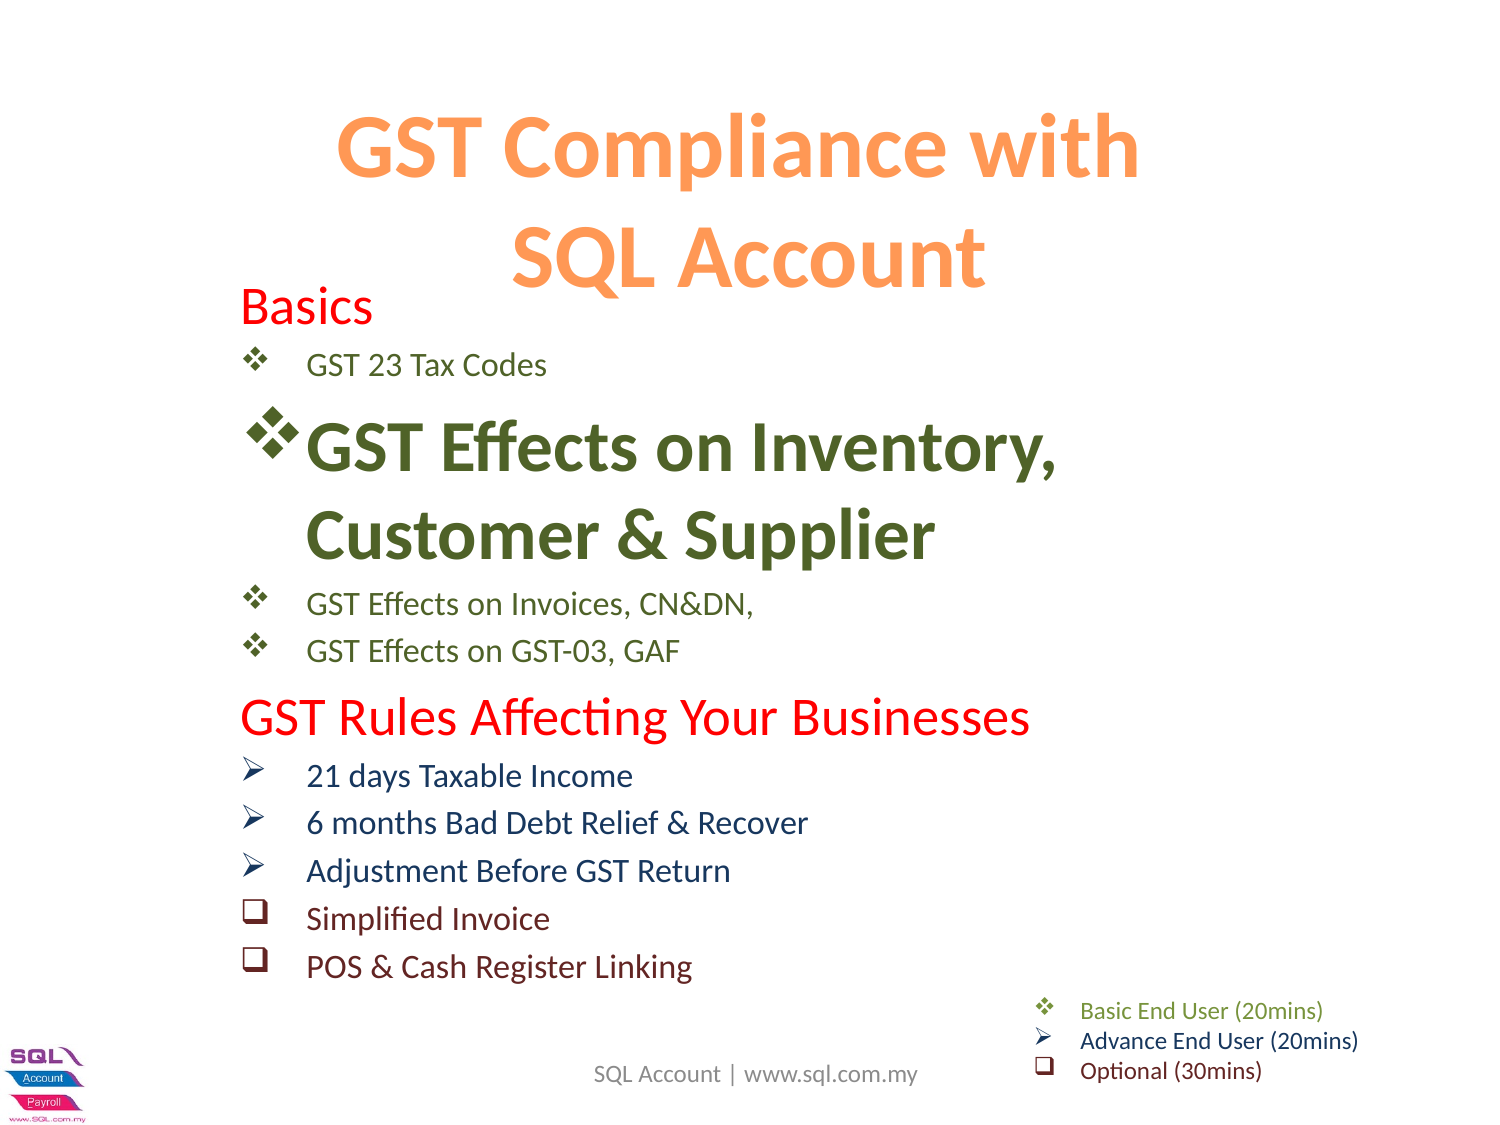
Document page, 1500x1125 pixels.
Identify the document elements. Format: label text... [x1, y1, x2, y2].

subtitle Basics) GST 23 Tax Codes GST Effects on Inventory, Customer & Supplier GST Effects on Invoices, CN&DN, GST Effects on GST-03, GAF GST Rules Affecting Your Businesses 21 days Taxable Income 6 months Bad Debt Relief & Recover Adjustment Before GST Return Simplified Invoice POS & Cash Register Linking [225, 262, 1275, 1000]
footer SQL Account | www.sql.com.my [462, 1042, 1050, 1103]
text_box Basic End User (20mins) Advance End User (20mins) Optional (30mins) [1018, 987, 1469, 1093]
picture [0, 1044, 91, 1125]
title GST Compliance with SQL Account [112, 75, 1388, 317]
